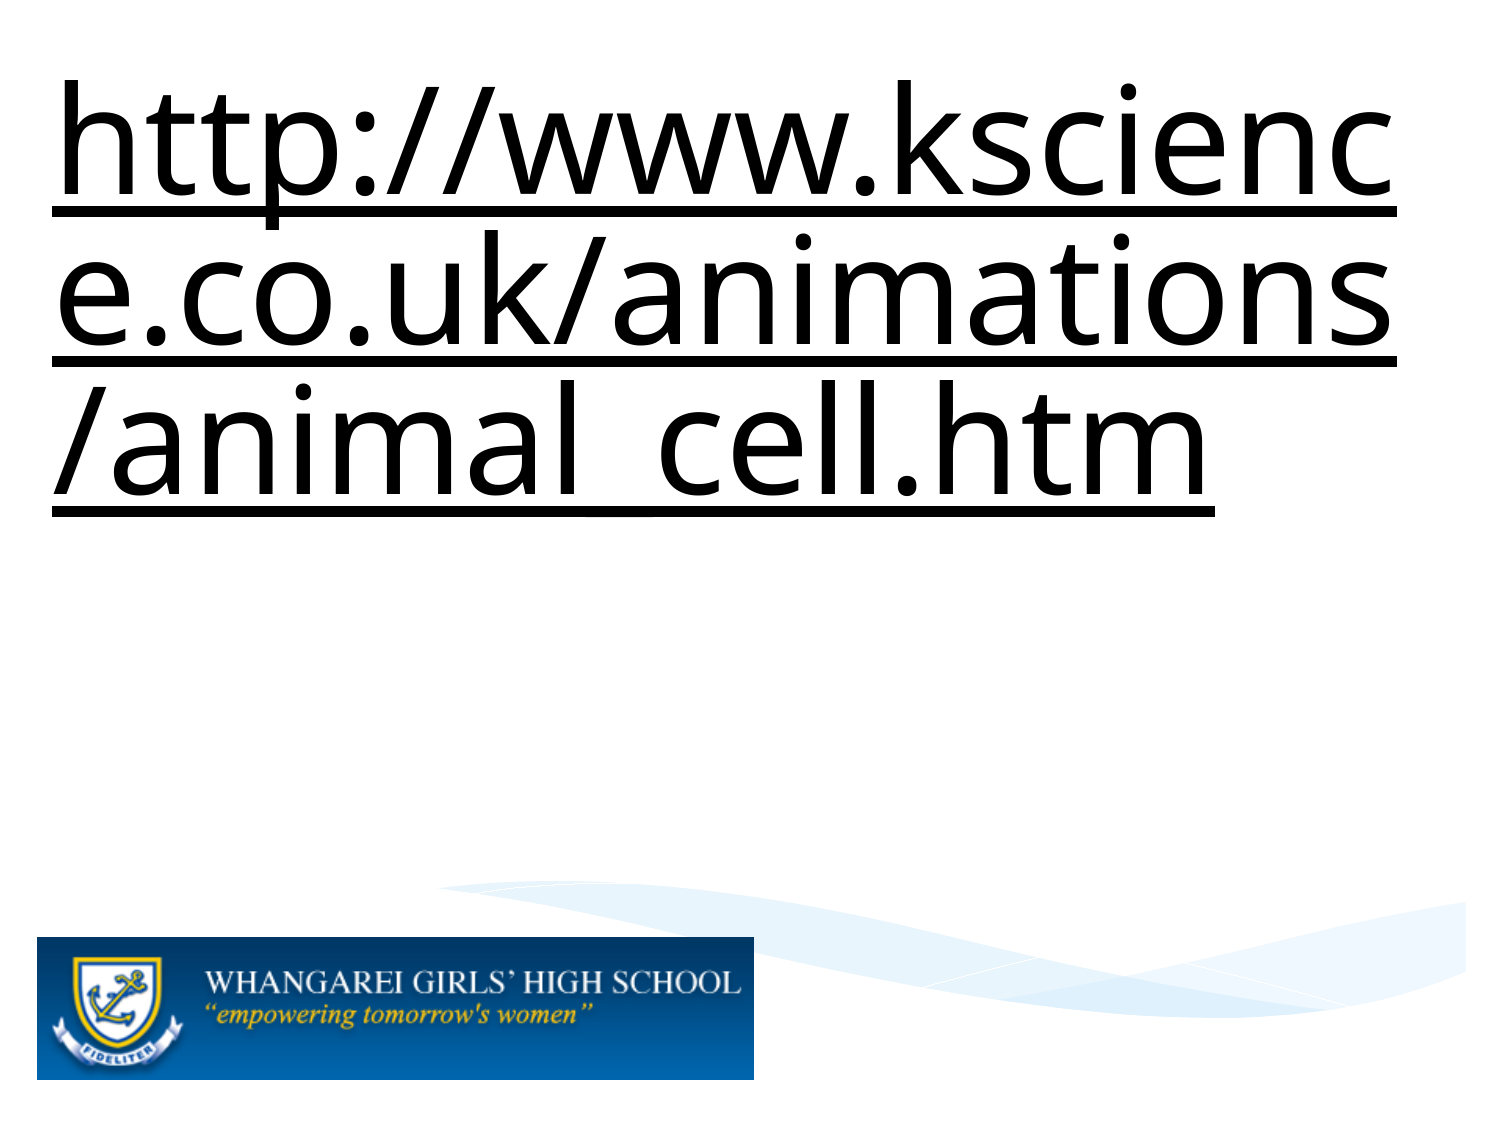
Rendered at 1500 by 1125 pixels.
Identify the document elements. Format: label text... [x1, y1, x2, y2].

picture [37, 937, 754, 1080]
text_box http://www.kscience.co.uk/animations/animal_cell.htm [37, 37, 1463, 437]
